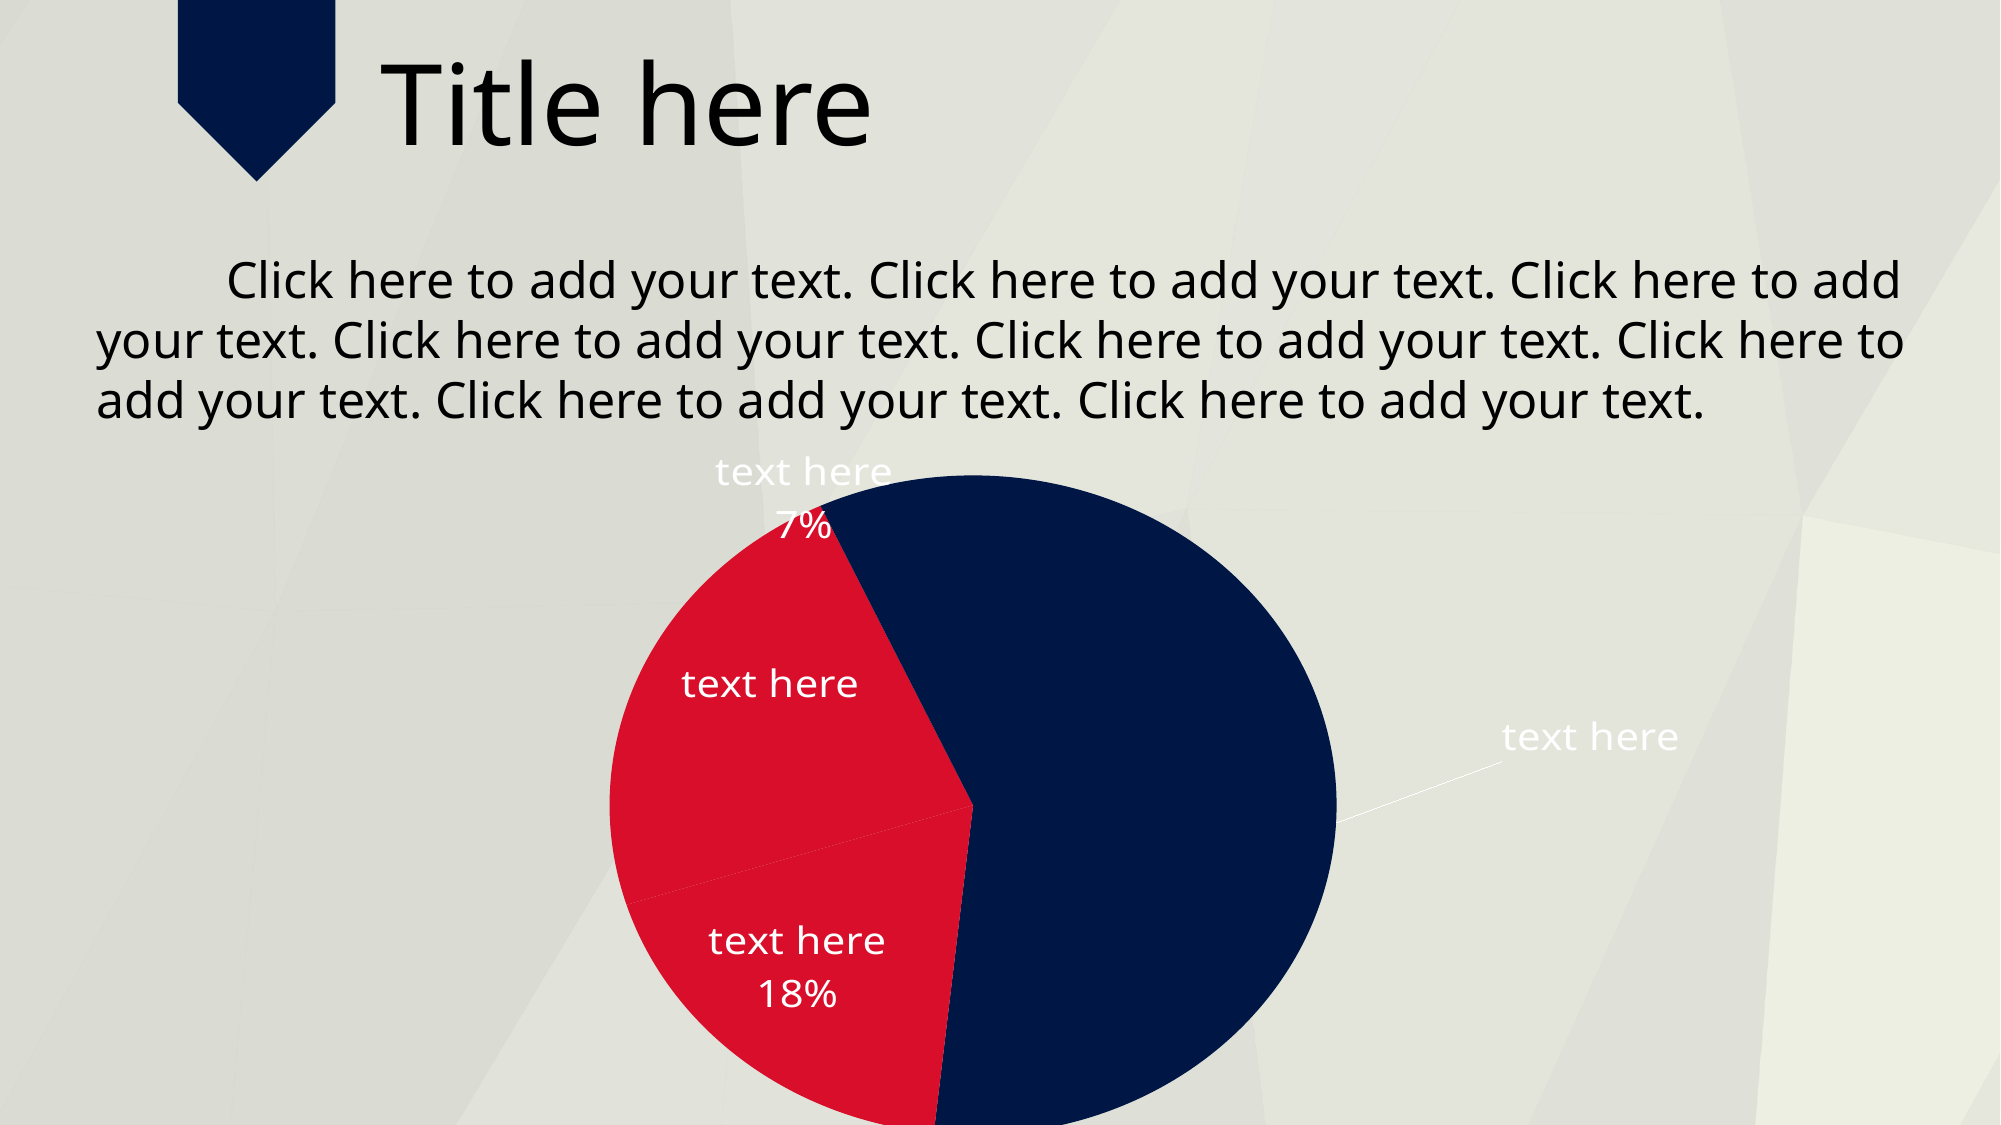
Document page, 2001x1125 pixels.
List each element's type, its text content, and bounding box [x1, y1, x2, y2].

chart [256, 370, 1695, 1125]
text_box Click here to add your text. Click here to add your text. Click here to add your text. Click here to add your text. Click here to add your text. Click here to add your text. Click here to add your text. Click here to add your text. [81, 241, 1923, 497]
text_box [176, 0, 337, 184]
picture [0, 0, 2001, 1125]
text_box Title here [366, 25, 915, 176]
